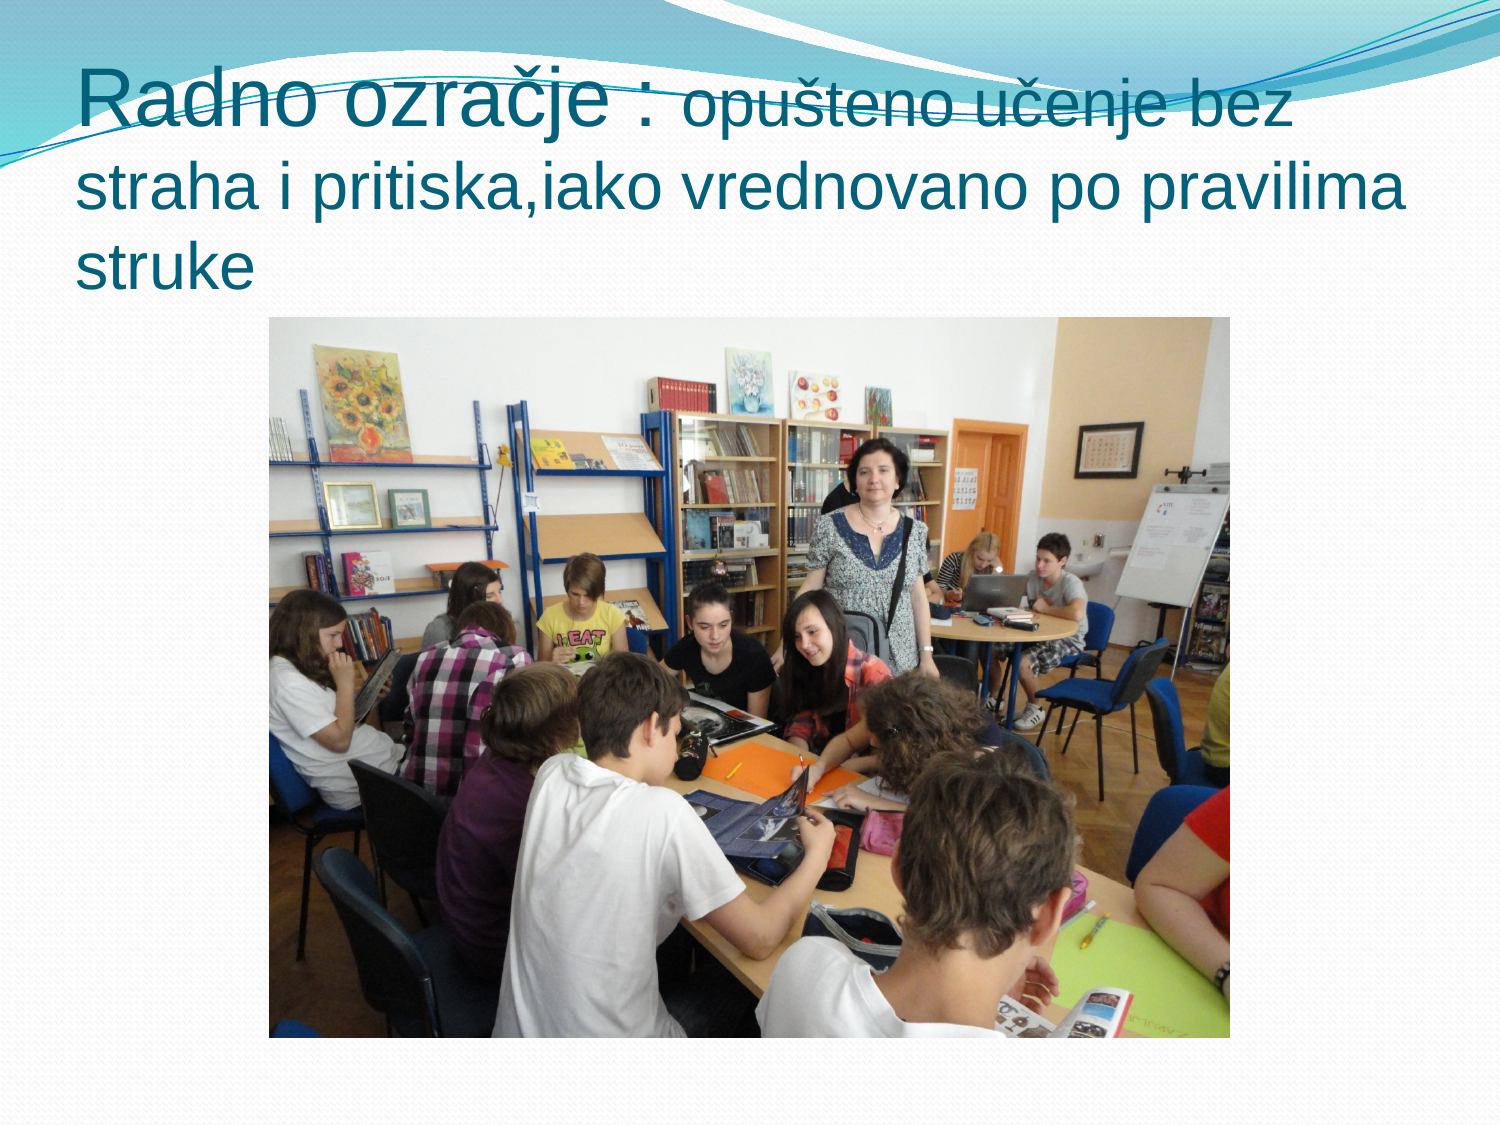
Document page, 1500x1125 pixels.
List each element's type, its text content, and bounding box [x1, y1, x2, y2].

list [269, 317, 1231, 1038]
title Radno ozračje : opušteno učenje bez straha i pritiska,iako vrednovano po pravilima struke [75, 115, 1500, 303]
